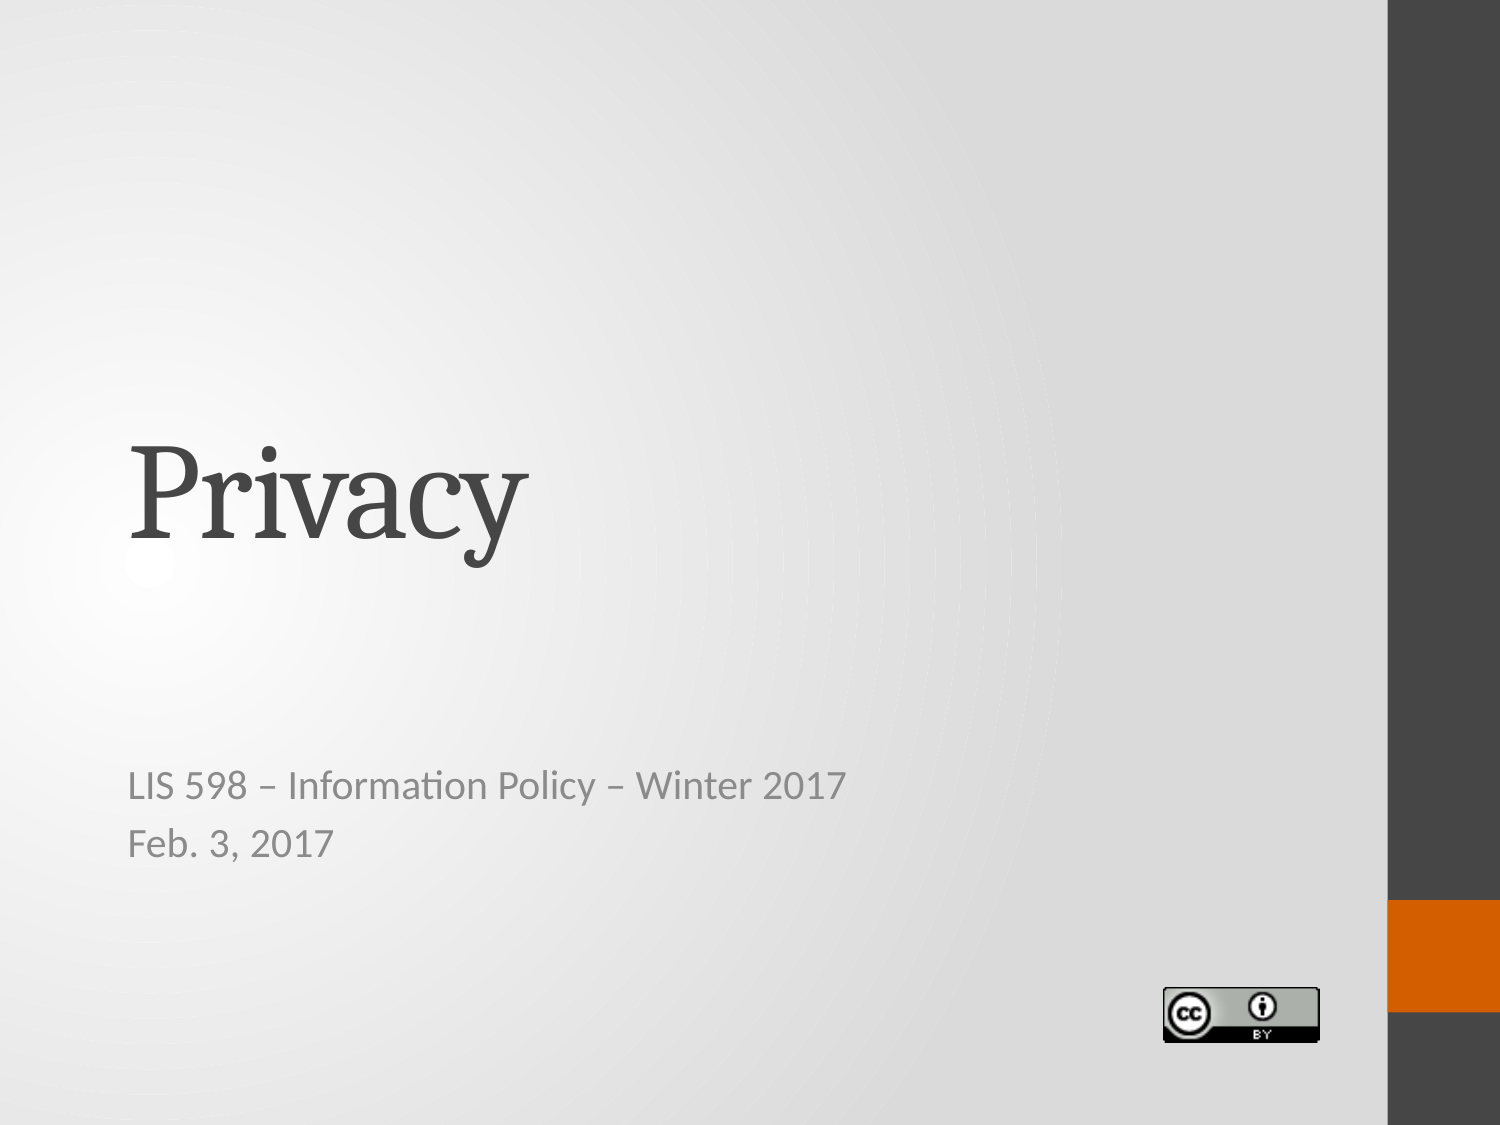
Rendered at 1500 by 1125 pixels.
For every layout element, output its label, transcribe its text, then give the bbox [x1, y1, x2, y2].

title Privacy [112, 312, 1350, 738]
picture [1162, 987, 1321, 1043]
subtitle LIS 598 – Information Policy – Winter 2017 Feb. 3, 2017 [112, 750, 1173, 925]
